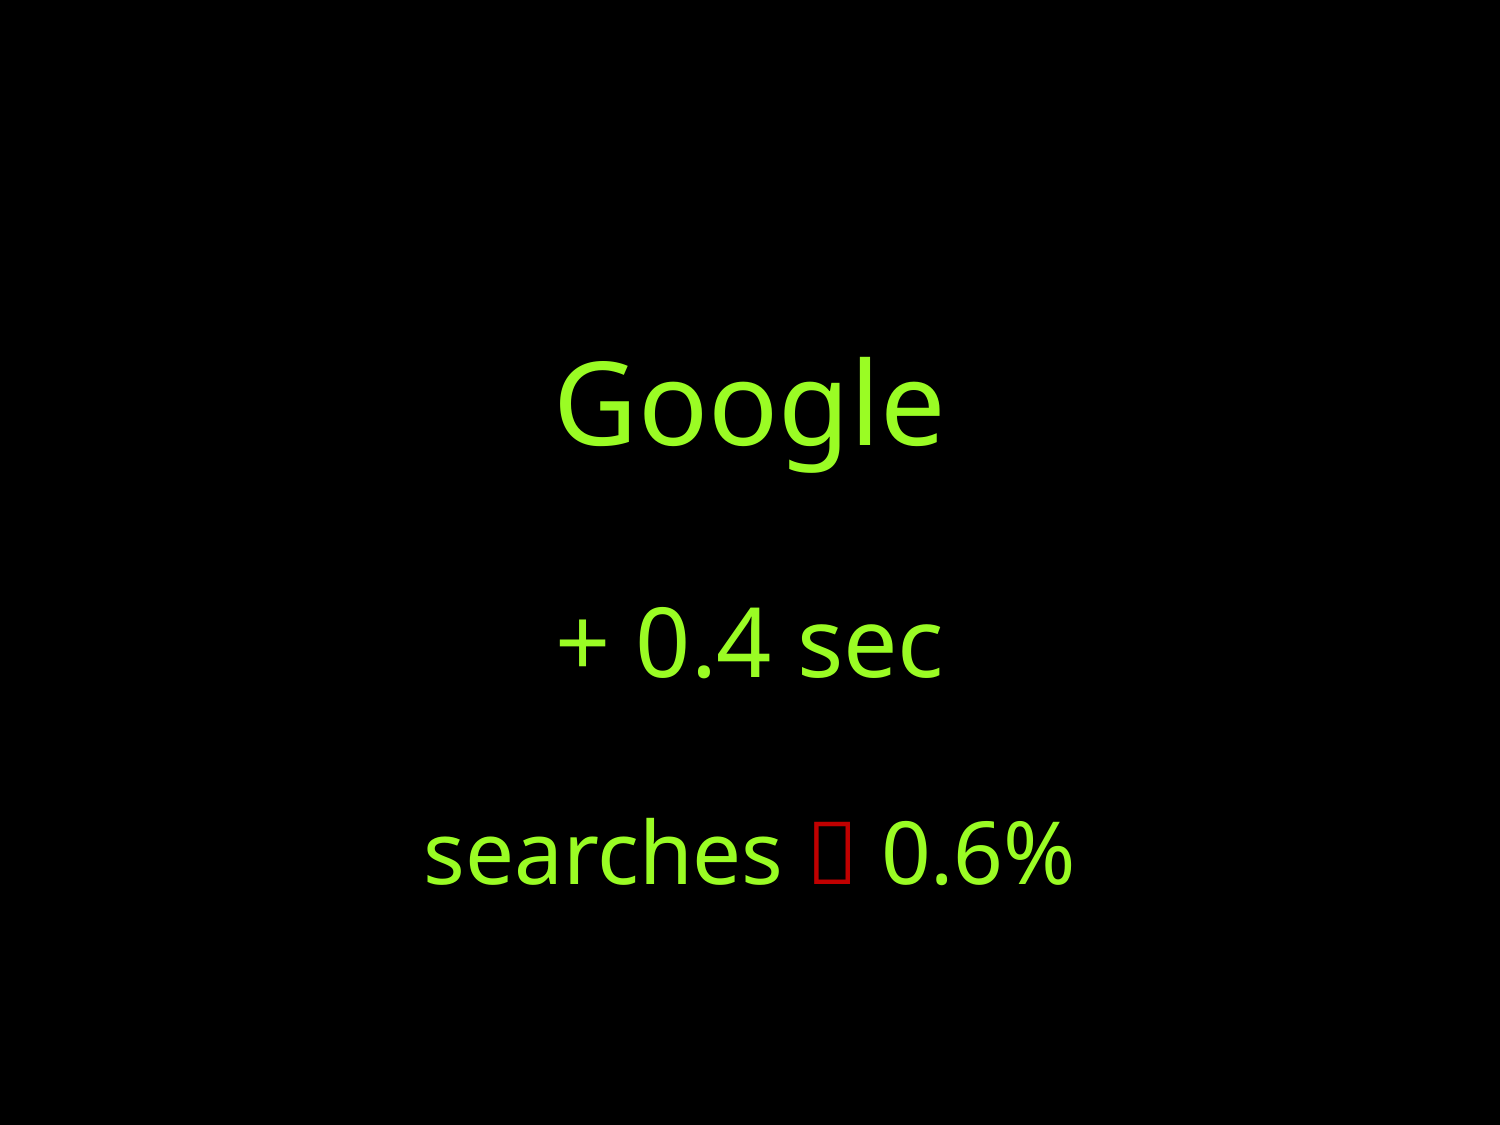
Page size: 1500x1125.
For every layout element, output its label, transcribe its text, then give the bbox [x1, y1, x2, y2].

text_box Google + 0.4 sec searches  0.6% [37, 188, 1463, 909]
